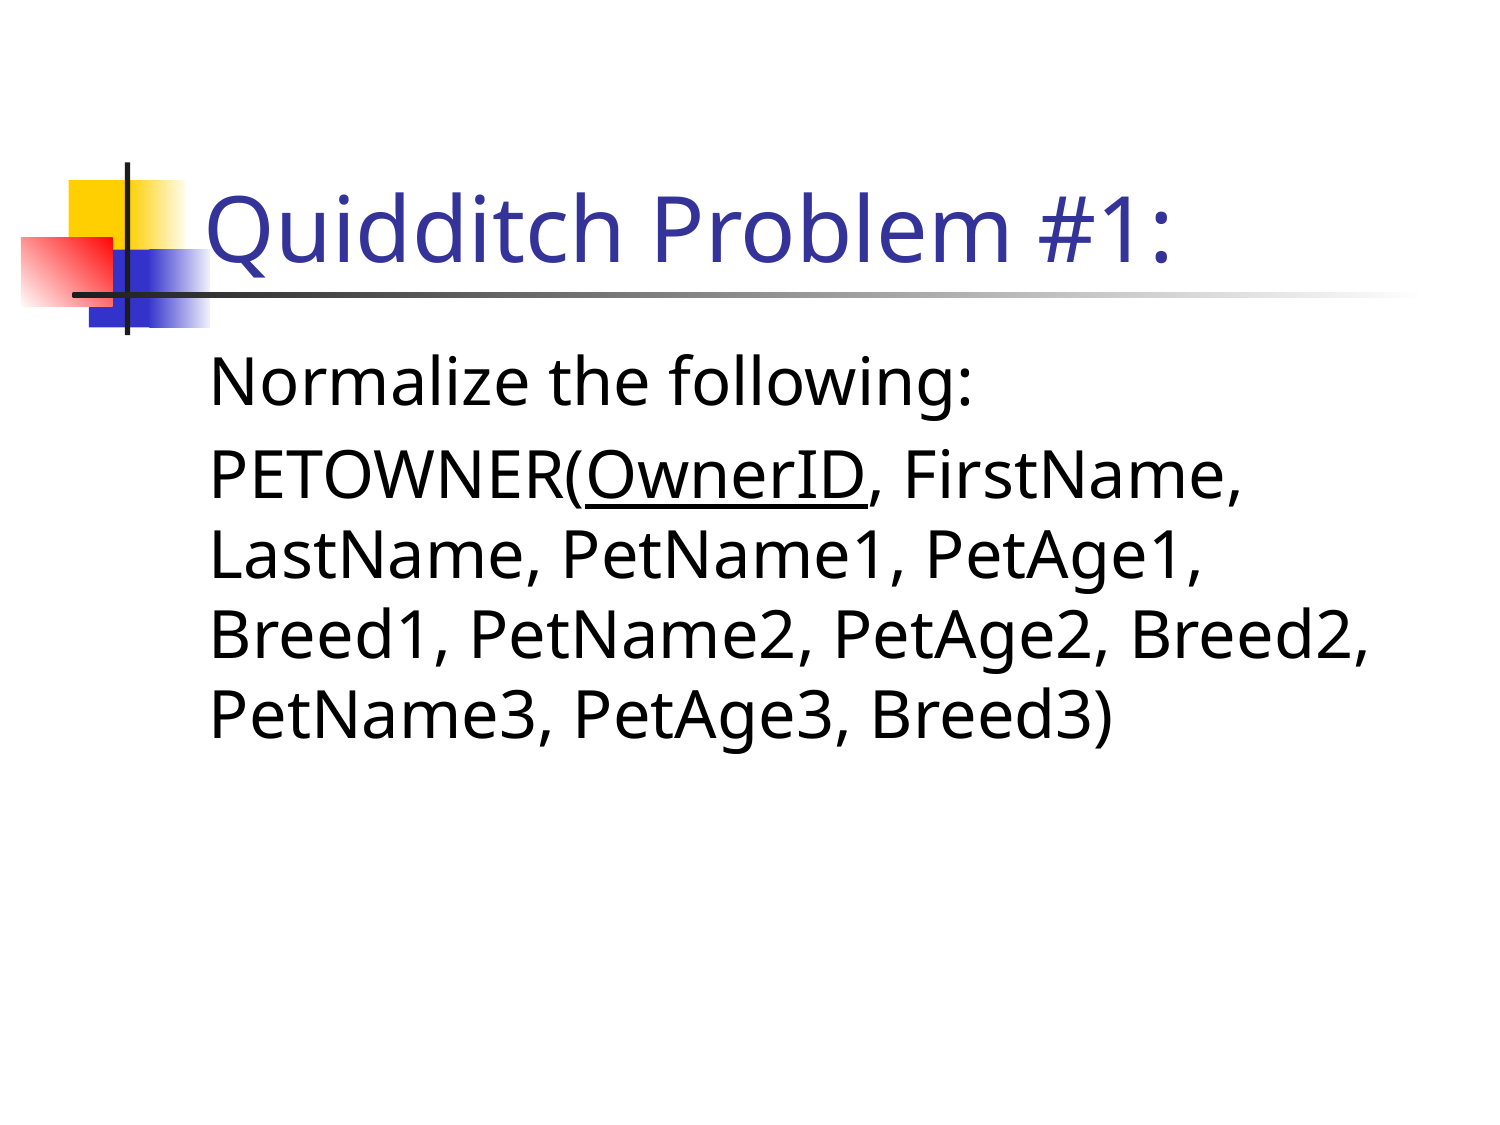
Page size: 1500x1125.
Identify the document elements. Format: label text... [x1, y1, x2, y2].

list Normalize the following: PETOWNER(OwnerID, FirstName, LastName, PetName1, PetAge1, Breed1, PetName2, PetAge2, Breed2, PetName3, PetAge3, Breed3) [193, 331, 1469, 1006]
title Quidditch Problem #1: [188, 101, 1468, 289]
